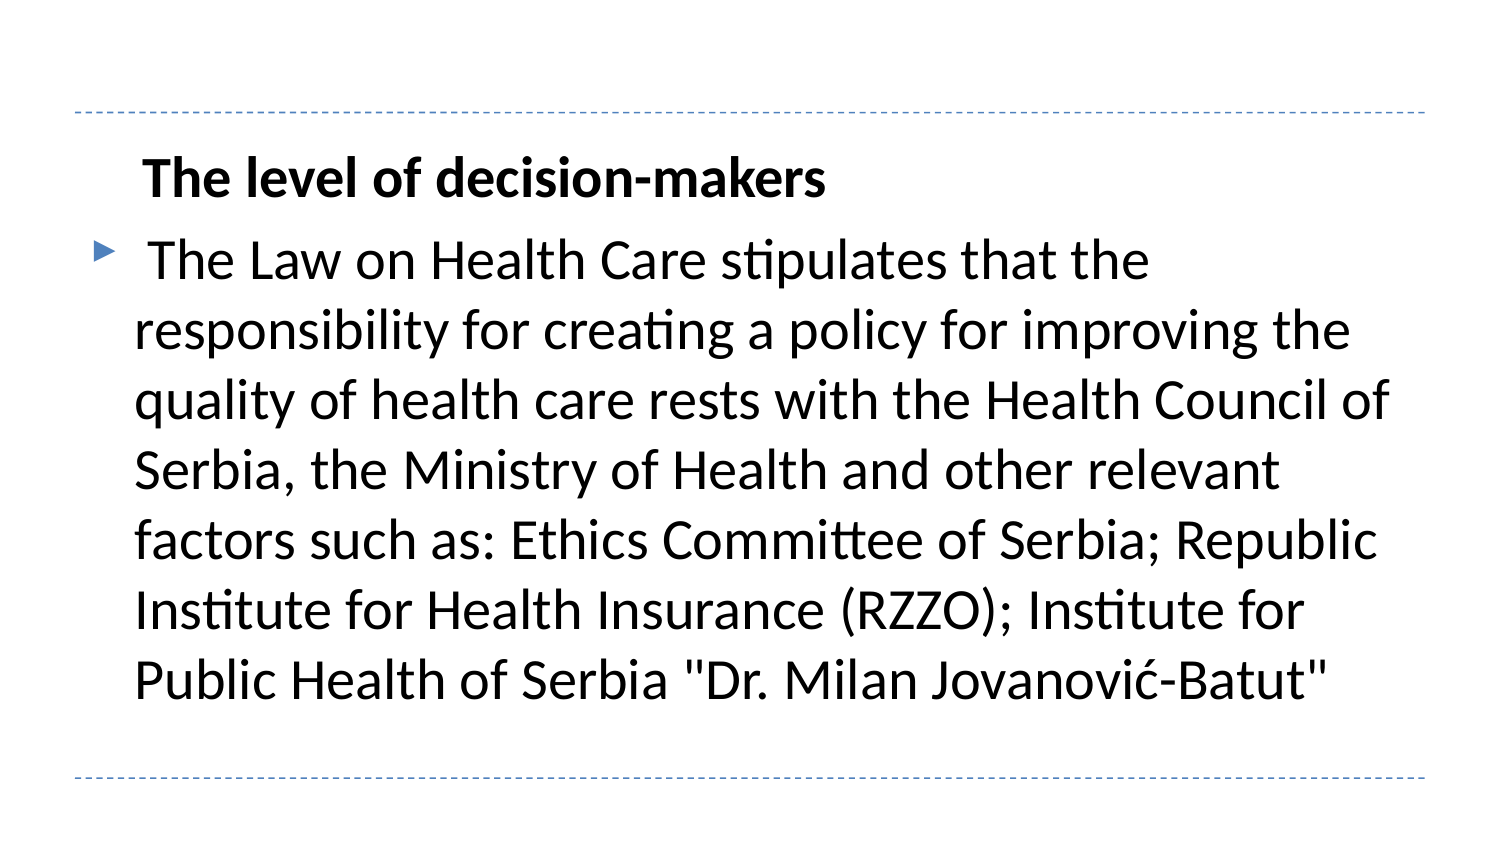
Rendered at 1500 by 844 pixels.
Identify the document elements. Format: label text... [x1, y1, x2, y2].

list The level of decision-makers The Law on Health Care stipulates that the responsibility for creating a policy for improving the quality of health care rests with the Health Council of Serbia, the Ministry of Health and other relevant factors such as: Ethics Committee of Serbia; Republic Institute for Health Insurance (RZZO); Institute for Public Health of Serbia "Dr. Milan Jovanović-Batut" [74, 131, 1426, 779]
